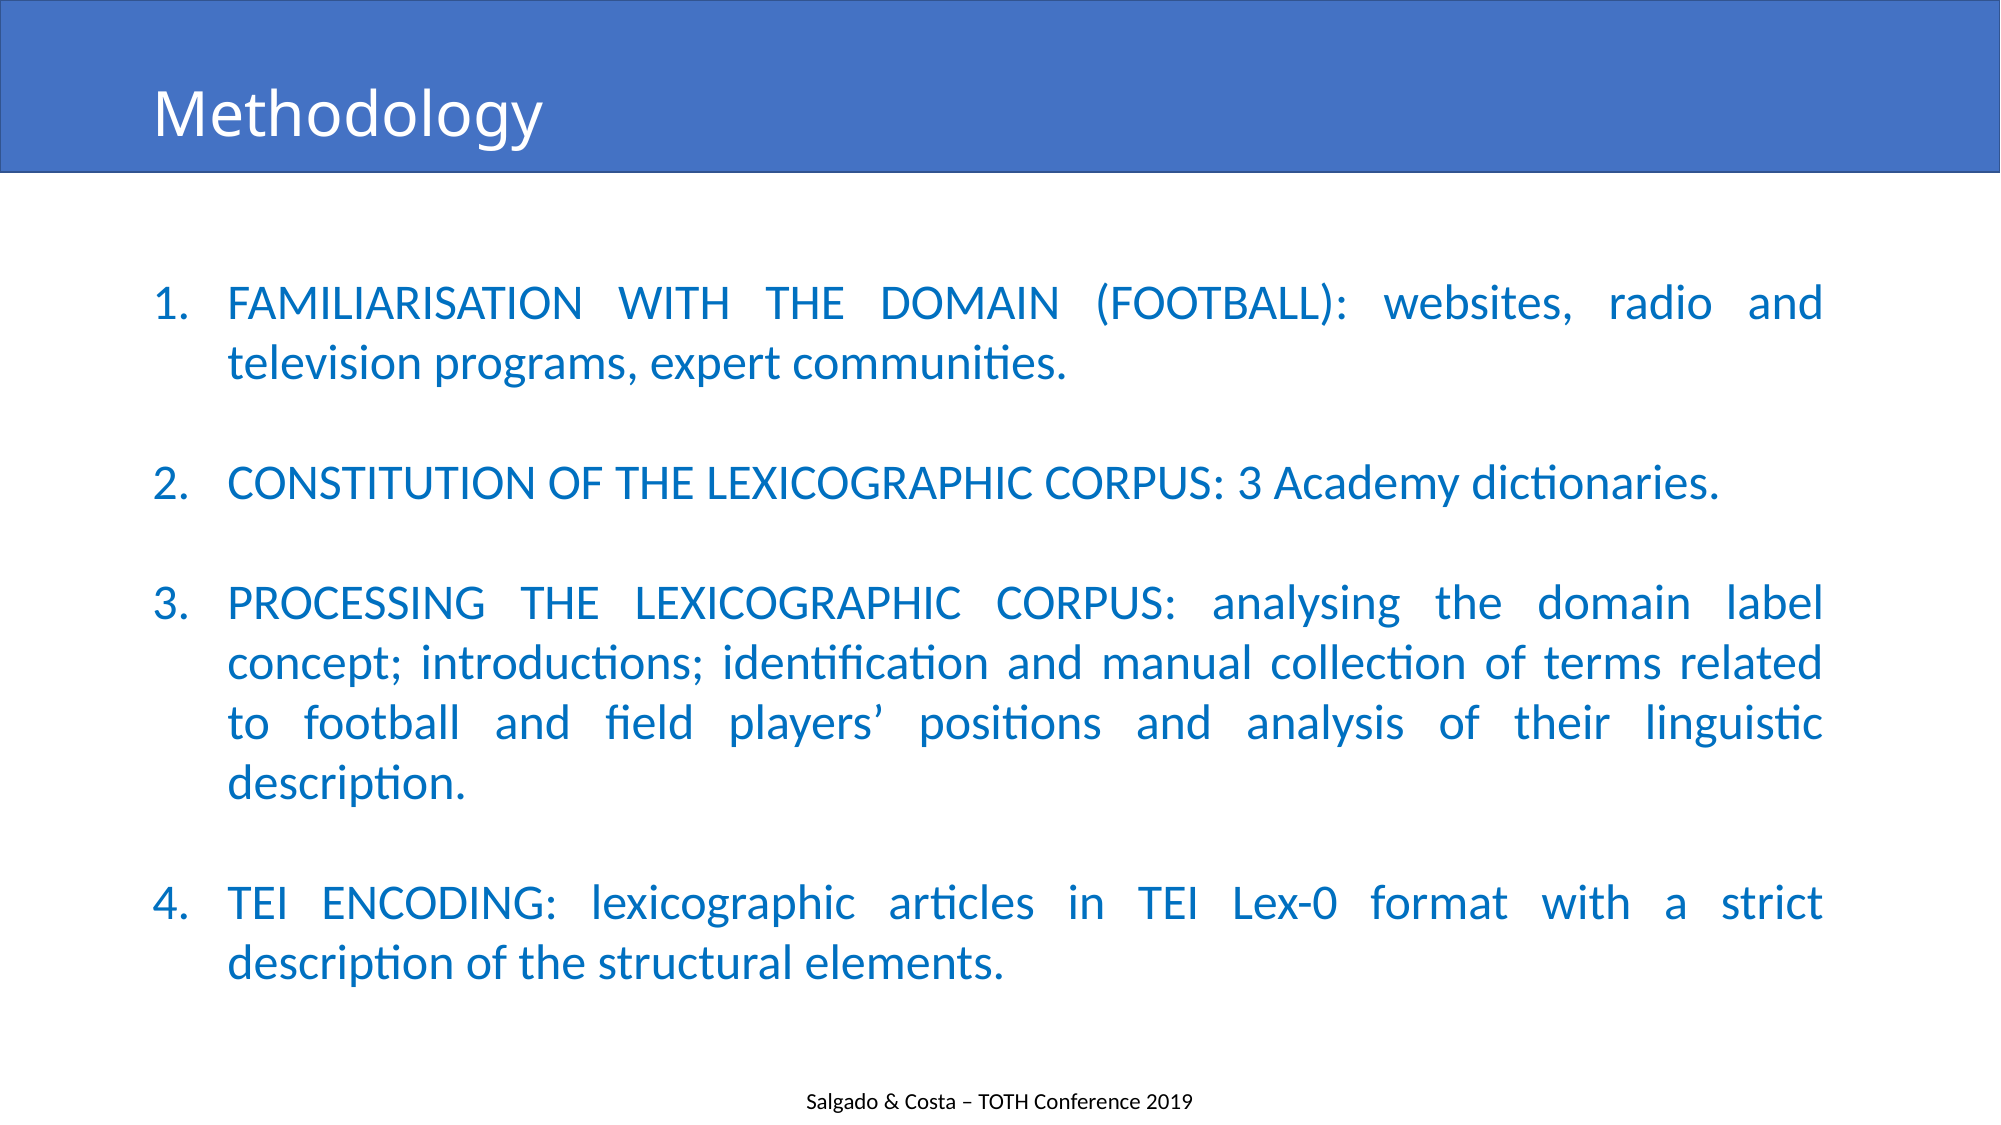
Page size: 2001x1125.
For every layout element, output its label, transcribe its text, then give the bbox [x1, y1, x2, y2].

text_box [0, 0, 2000, 173]
list familiarisation with the domain (football): websites, radio and television programs, expert communities. constitution of the lexicographic corpus: 3 Academy dictionaries. processing the lexicographic corpus: analysing the domain label concept; introductions; identification and manual collection of terms related to football and field players’ positions and analysis of their linguistic description. tei encoding: lexicographic articles in TEI Lex-0 format with a strict description of the structural elements. [137, 262, 1840, 1056]
title Methodology [137, 59, 1863, 172]
text_box Salgado & Costa – TOTH Conference 2019 [0, 1078, 2000, 1121]
